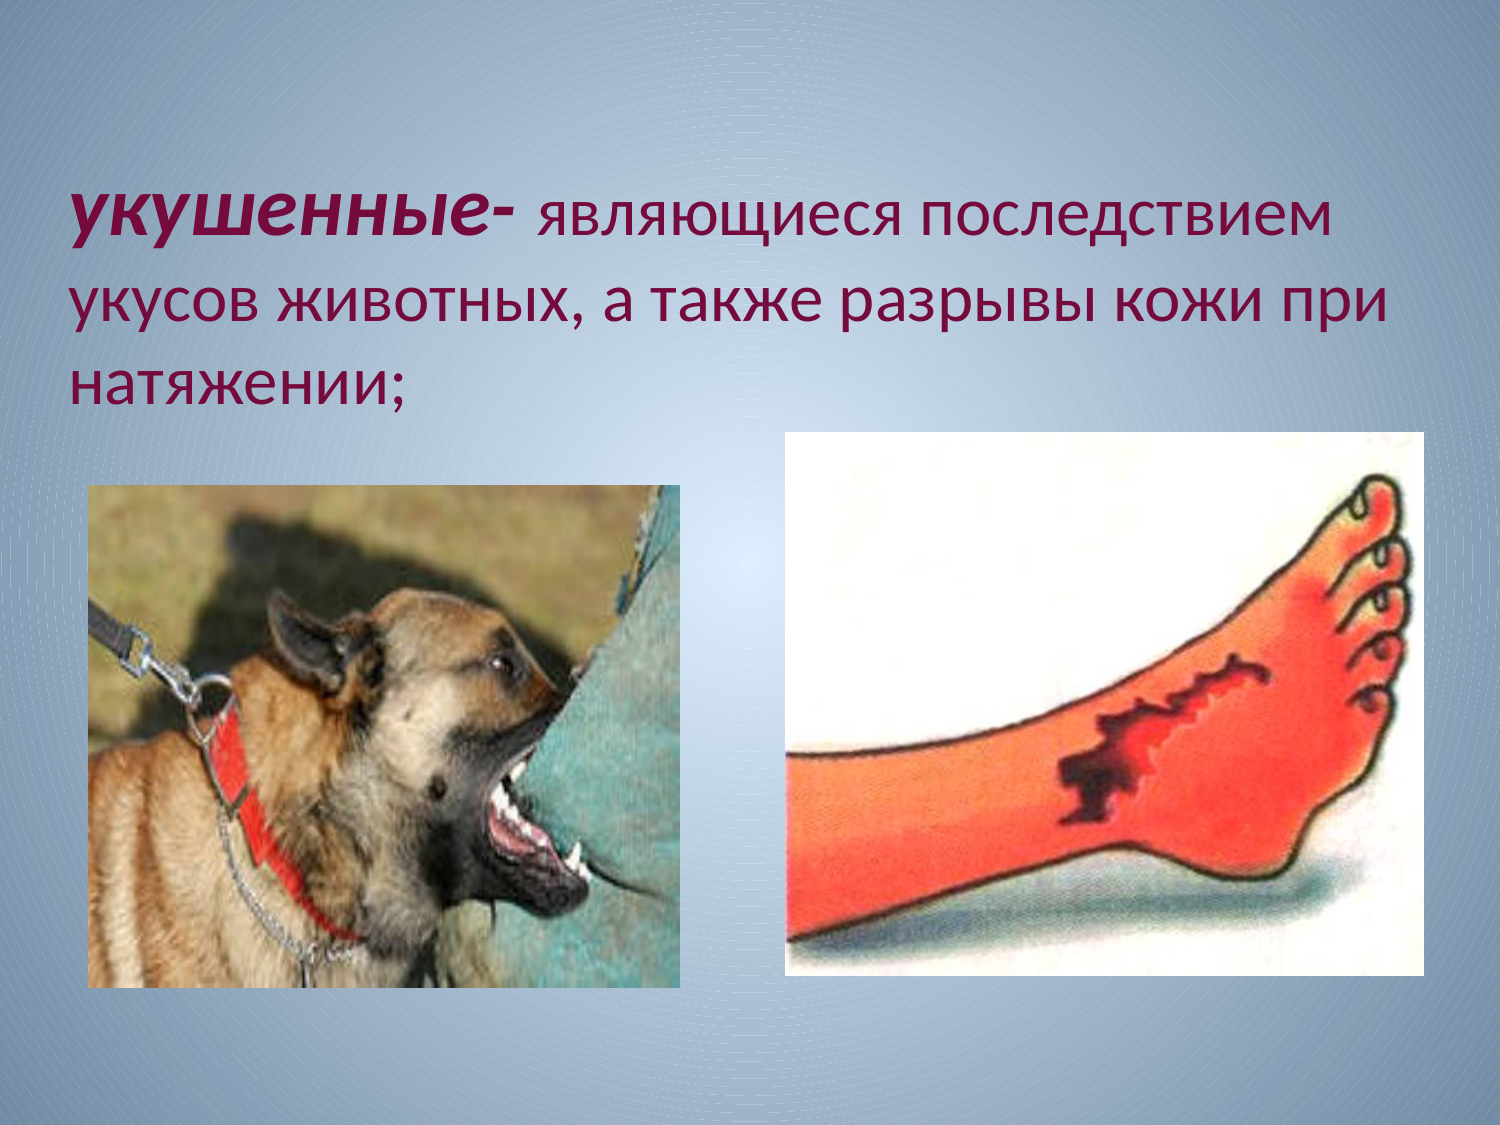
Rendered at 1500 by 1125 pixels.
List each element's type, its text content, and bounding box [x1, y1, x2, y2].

picture [88, 484, 680, 988]
picture [785, 432, 1424, 977]
title укушенные- являющиеся последствием укусов животных, а также разрывы кожи при натяжении; [53, 42, 1427, 528]
